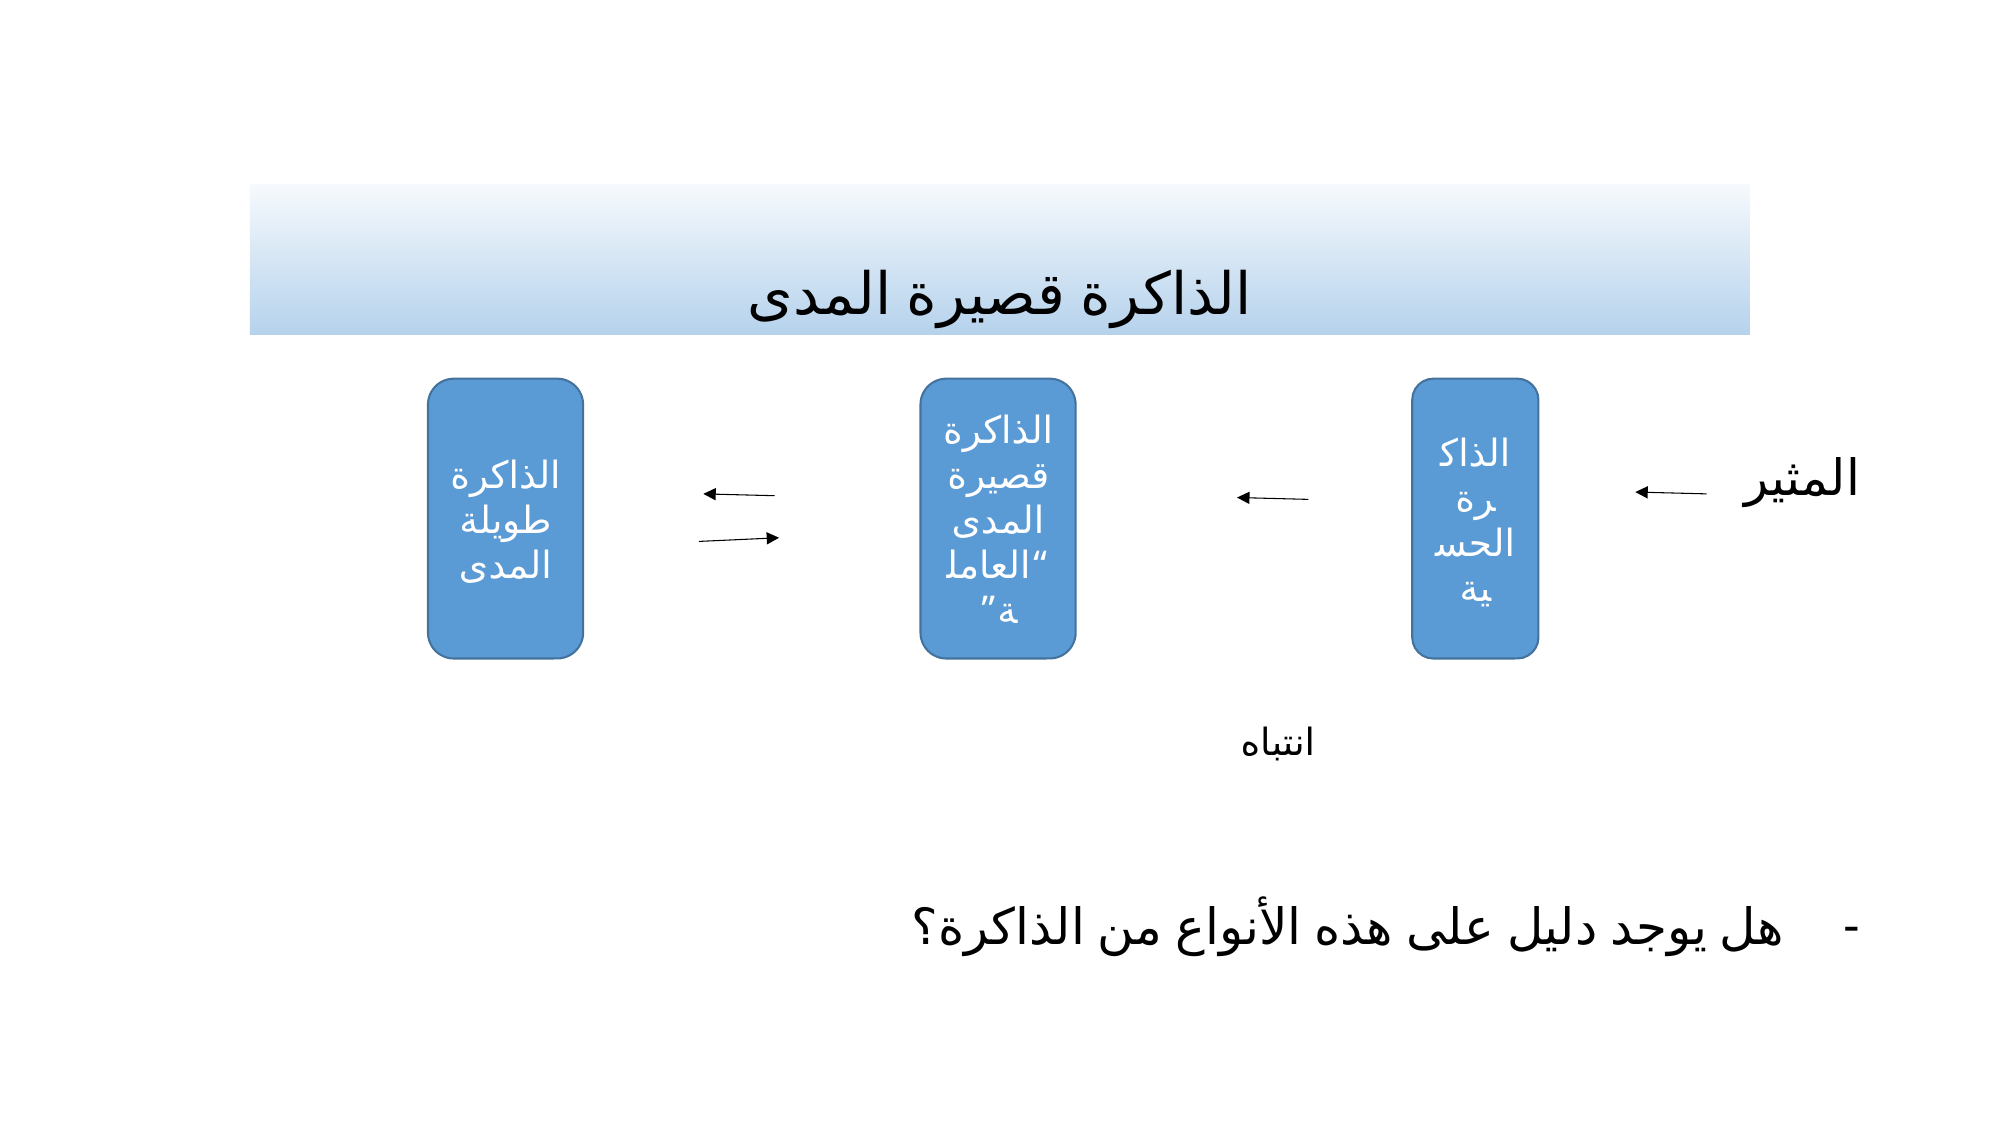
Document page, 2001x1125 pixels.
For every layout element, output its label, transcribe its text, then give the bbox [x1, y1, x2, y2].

text_box الذاكرة الحسية [1411, 377, 1540, 660]
text_box الذاكرة طويلة المدى [426, 377, 585, 660]
text_box الذاكرة قصيرة المدى “العاملة” [919, 377, 1077, 660]
text_box انتباه [1179, 710, 1330, 771]
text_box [698, 537, 780, 542]
title الذاكرة قصيرة المدى [249, 184, 1750, 335]
subtitle المثير هل يوجد دليل على هذه الأنواع من الذاكرة؟ [117, 349, 1875, 1076]
